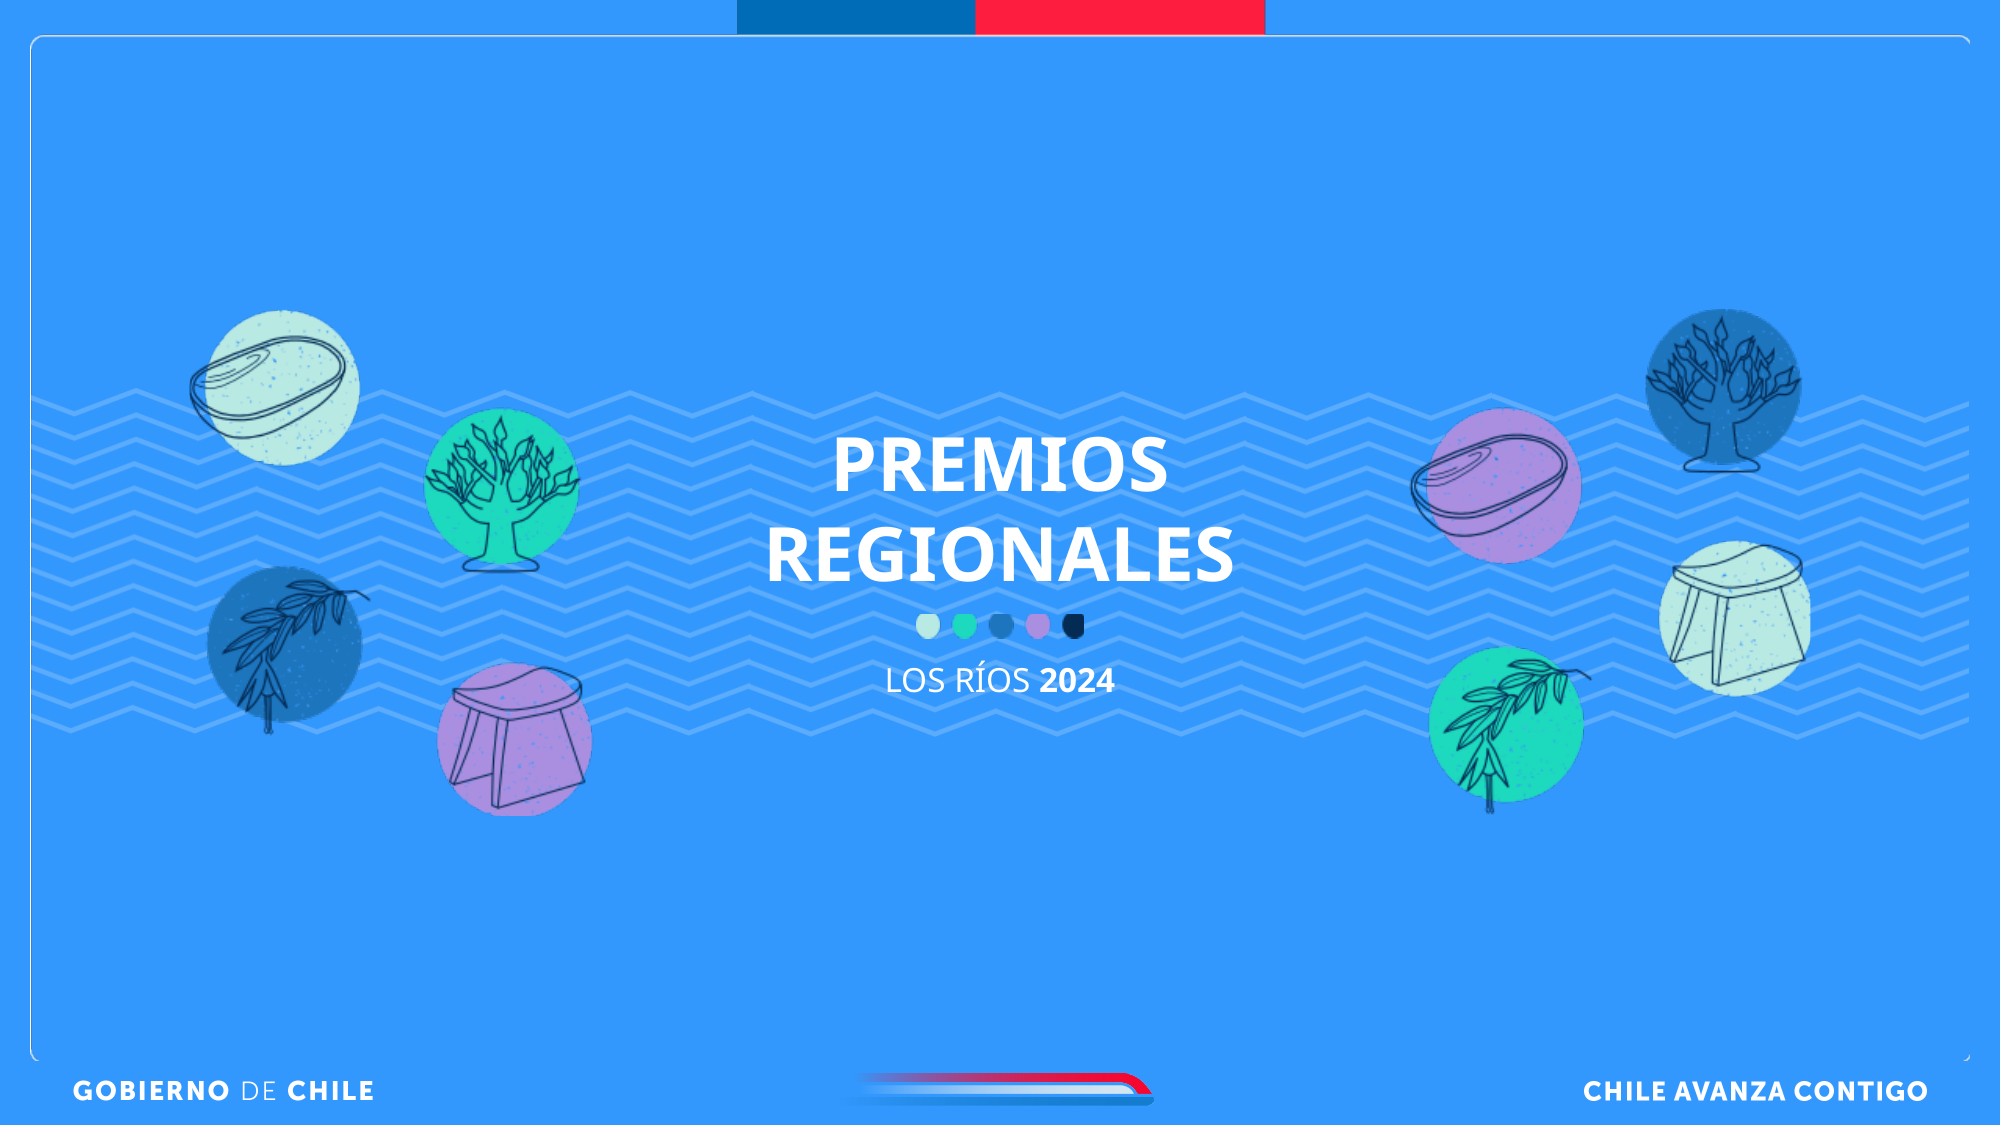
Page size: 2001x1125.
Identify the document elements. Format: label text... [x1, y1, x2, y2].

picture [31, 372, 1969, 753]
text_box PREMIOS REGIONALES [688, 408, 1312, 604]
text_box LOS RÍOS 2024 [869, 651, 1131, 707]
picture [69, 1073, 1931, 1112]
